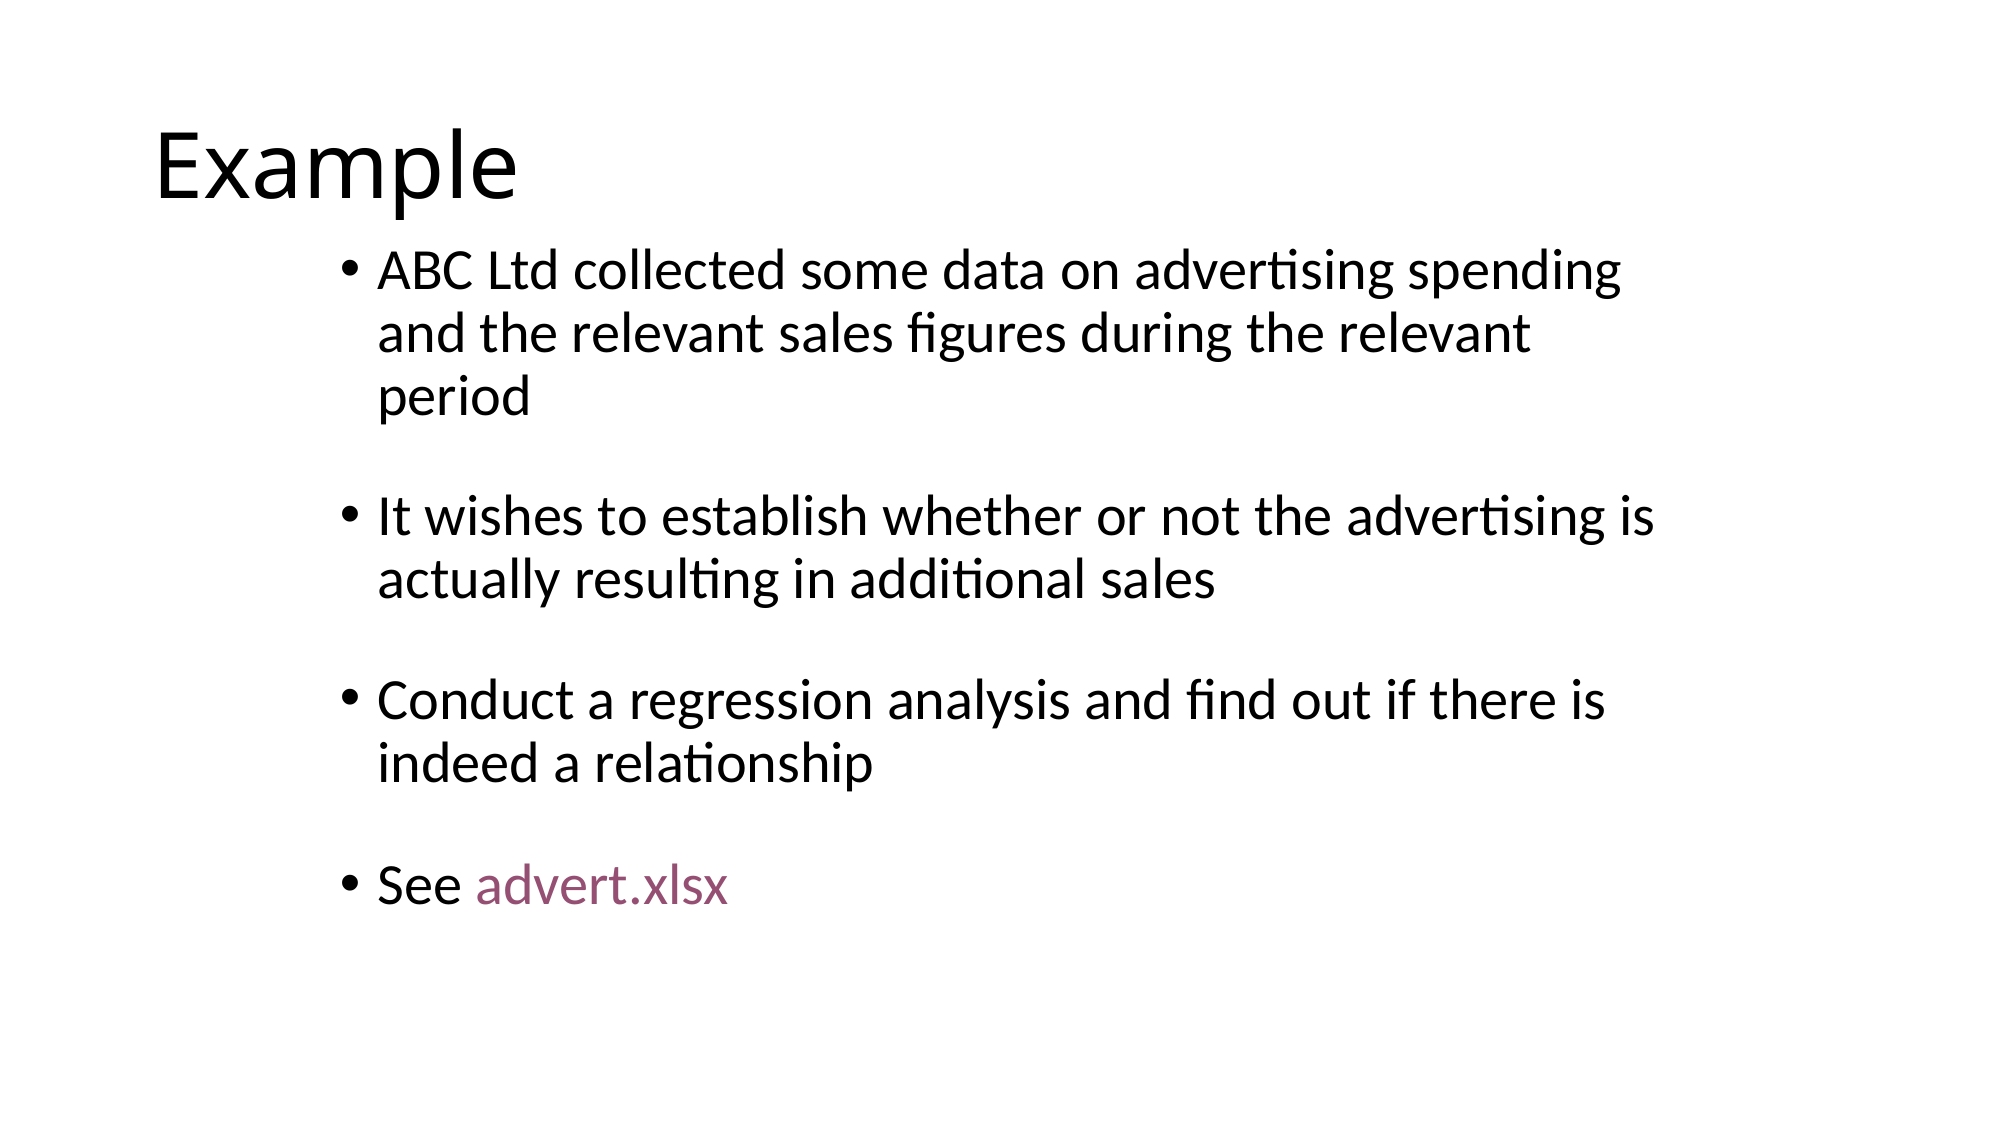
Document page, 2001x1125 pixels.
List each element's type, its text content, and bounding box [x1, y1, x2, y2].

title Example [137, 59, 1863, 278]
list ABC Ltd collected some data on advertising spending and the relevant sales figures during the relevant period It wishes to establish whether or not the advertising is actually resulting in additional sales Conduct a regression analysis and find out if there is indeed a relationship See advert.xlsx [324, 231, 1675, 975]
